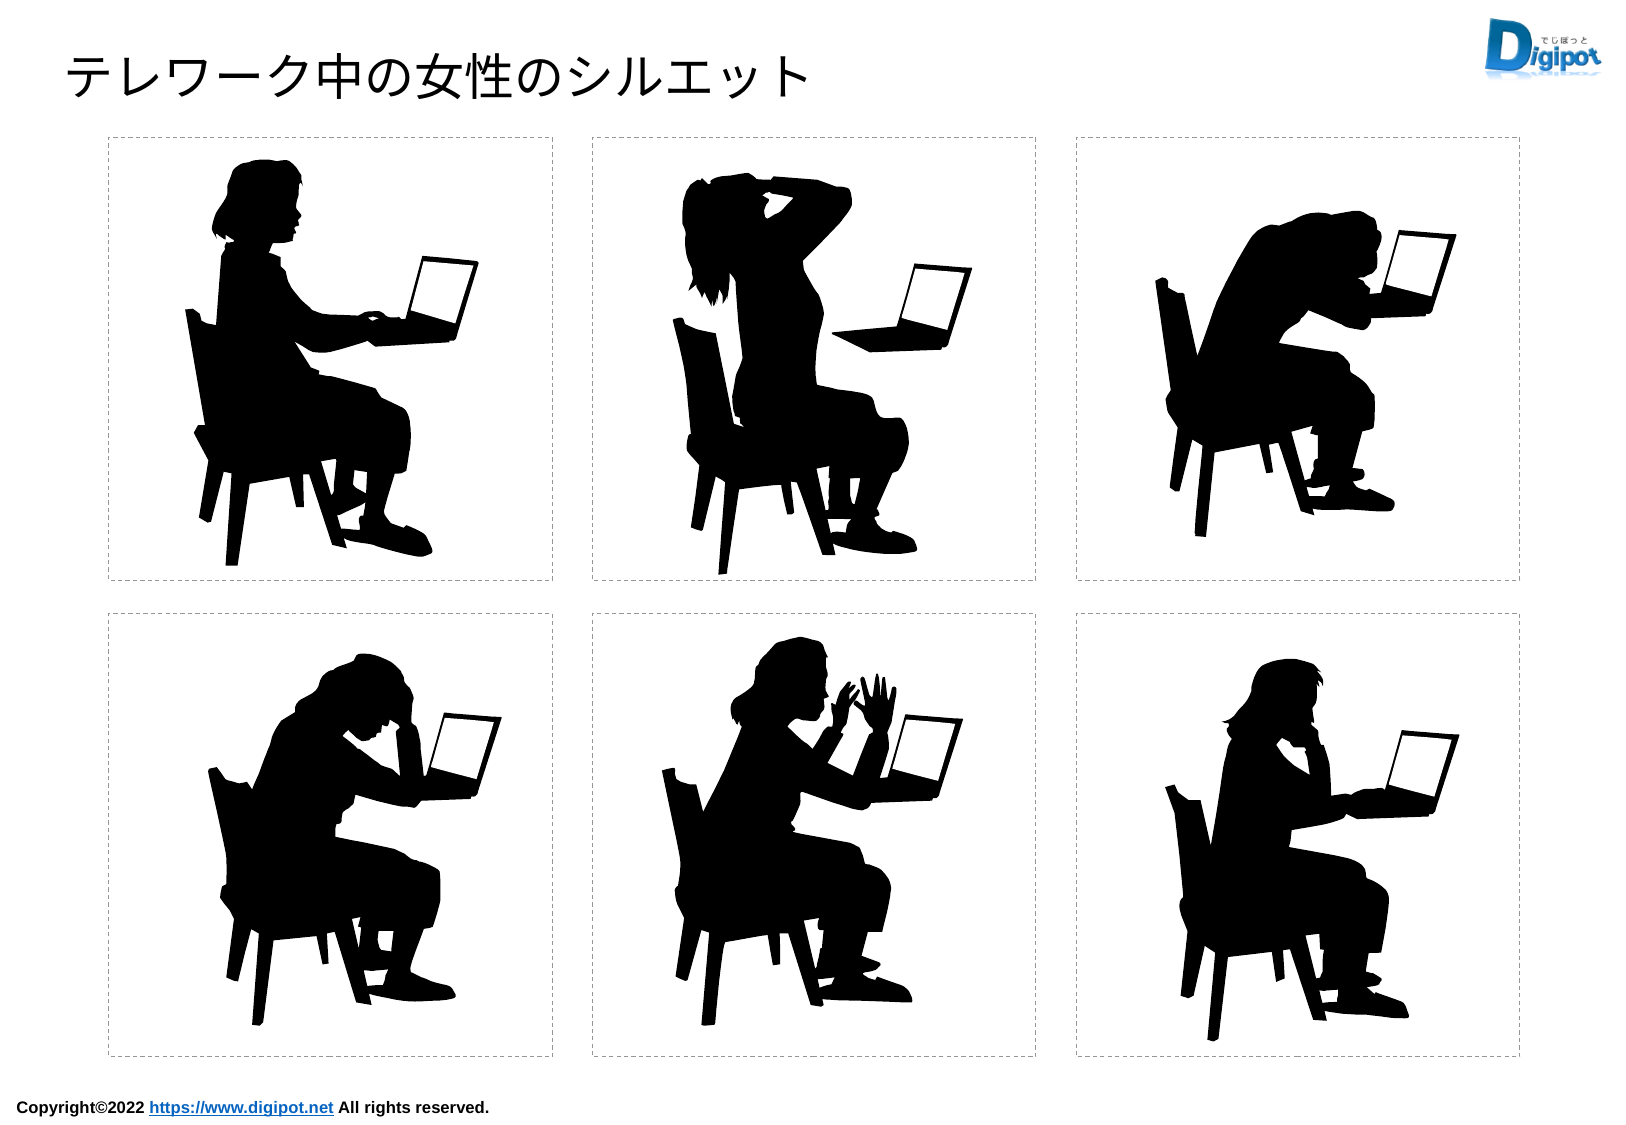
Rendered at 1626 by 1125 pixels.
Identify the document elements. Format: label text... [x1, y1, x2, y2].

text_box テレワーク中の女性のシルエット [49, 38, 829, 113]
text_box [1165, 658, 1460, 1042]
picture [1485, 18, 1602, 82]
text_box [672, 172, 973, 575]
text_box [1155, 210, 1457, 537]
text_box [185, 159, 479, 566]
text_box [661, 636, 964, 1026]
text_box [208, 653, 502, 1026]
